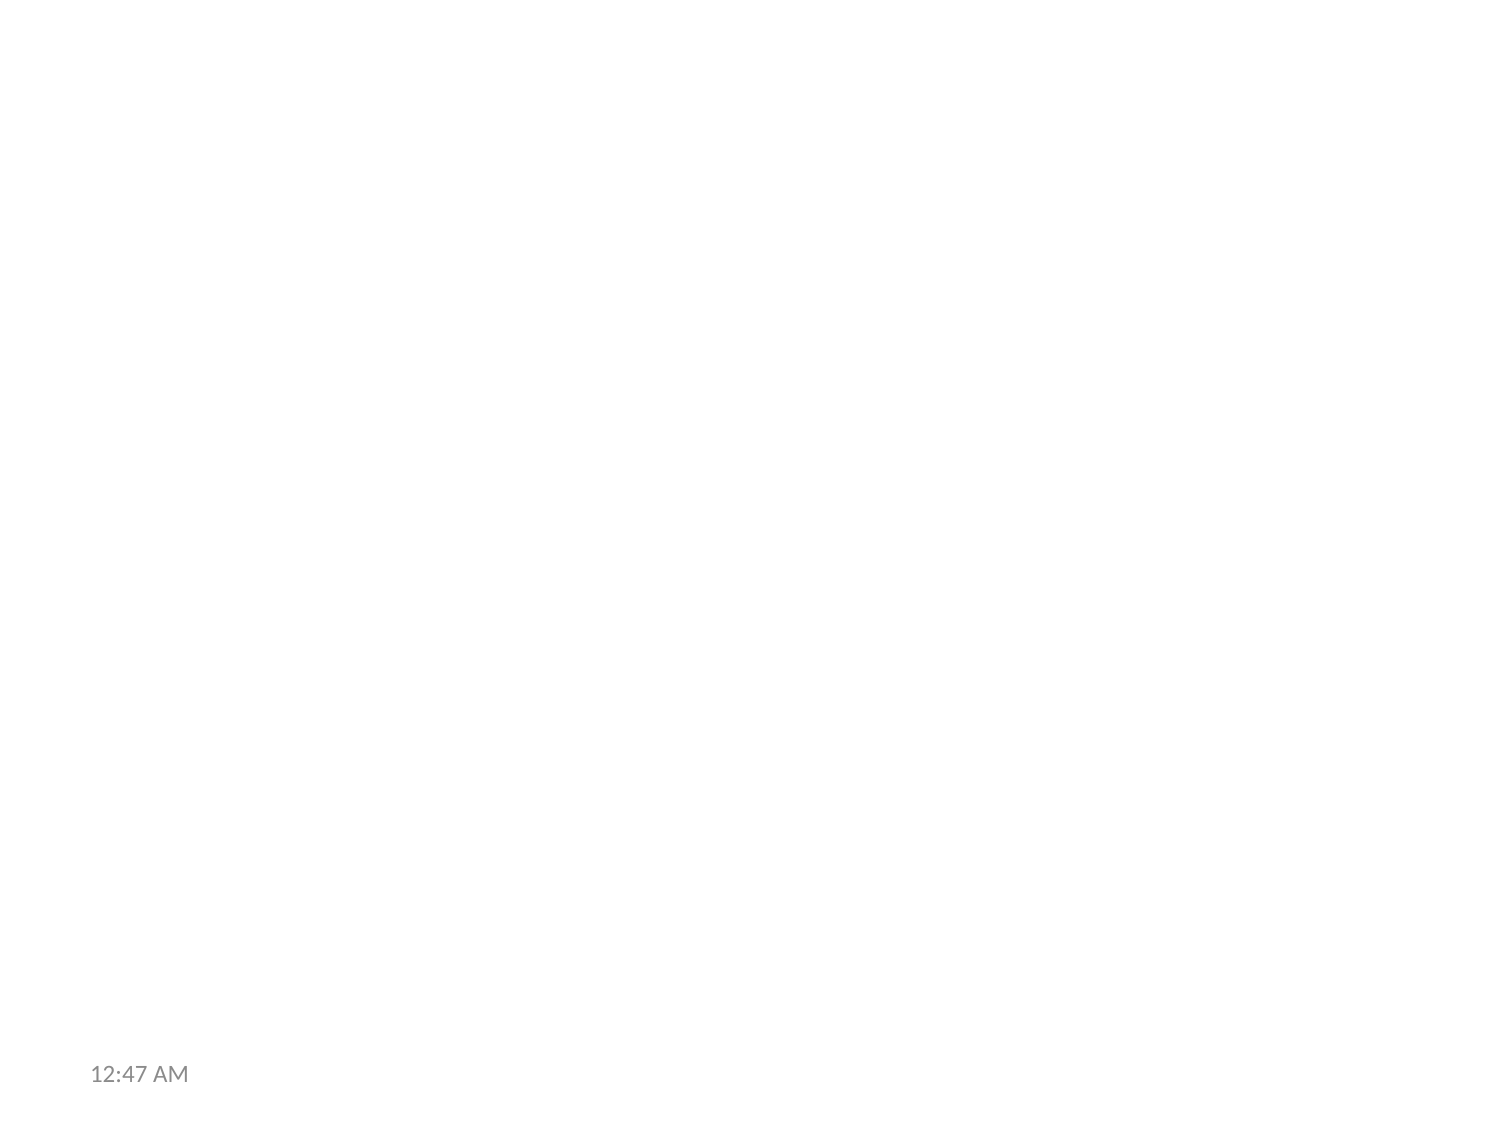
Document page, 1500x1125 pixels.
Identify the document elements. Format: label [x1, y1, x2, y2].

slide_number [75, 1042, 425, 1103]
